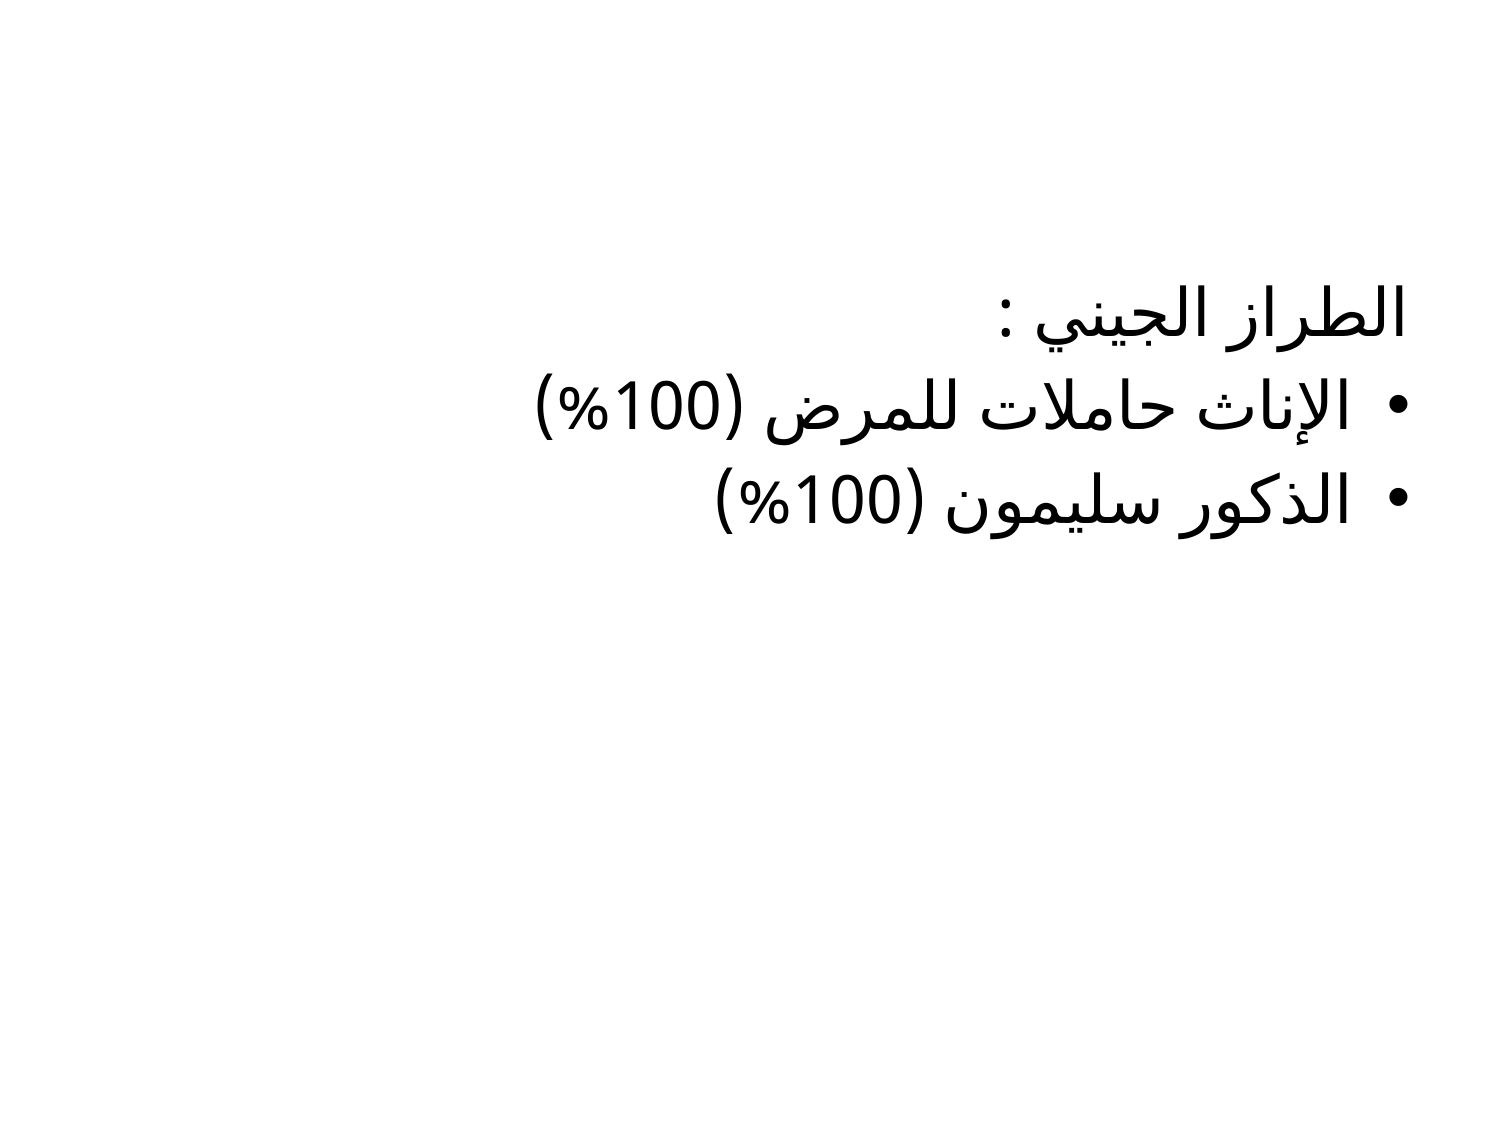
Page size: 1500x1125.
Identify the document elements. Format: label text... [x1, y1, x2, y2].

list الطراز الجيني : الإناث حاملات للمرض (100%) الذكور سليمون (100%) [75, 262, 1425, 1005]
